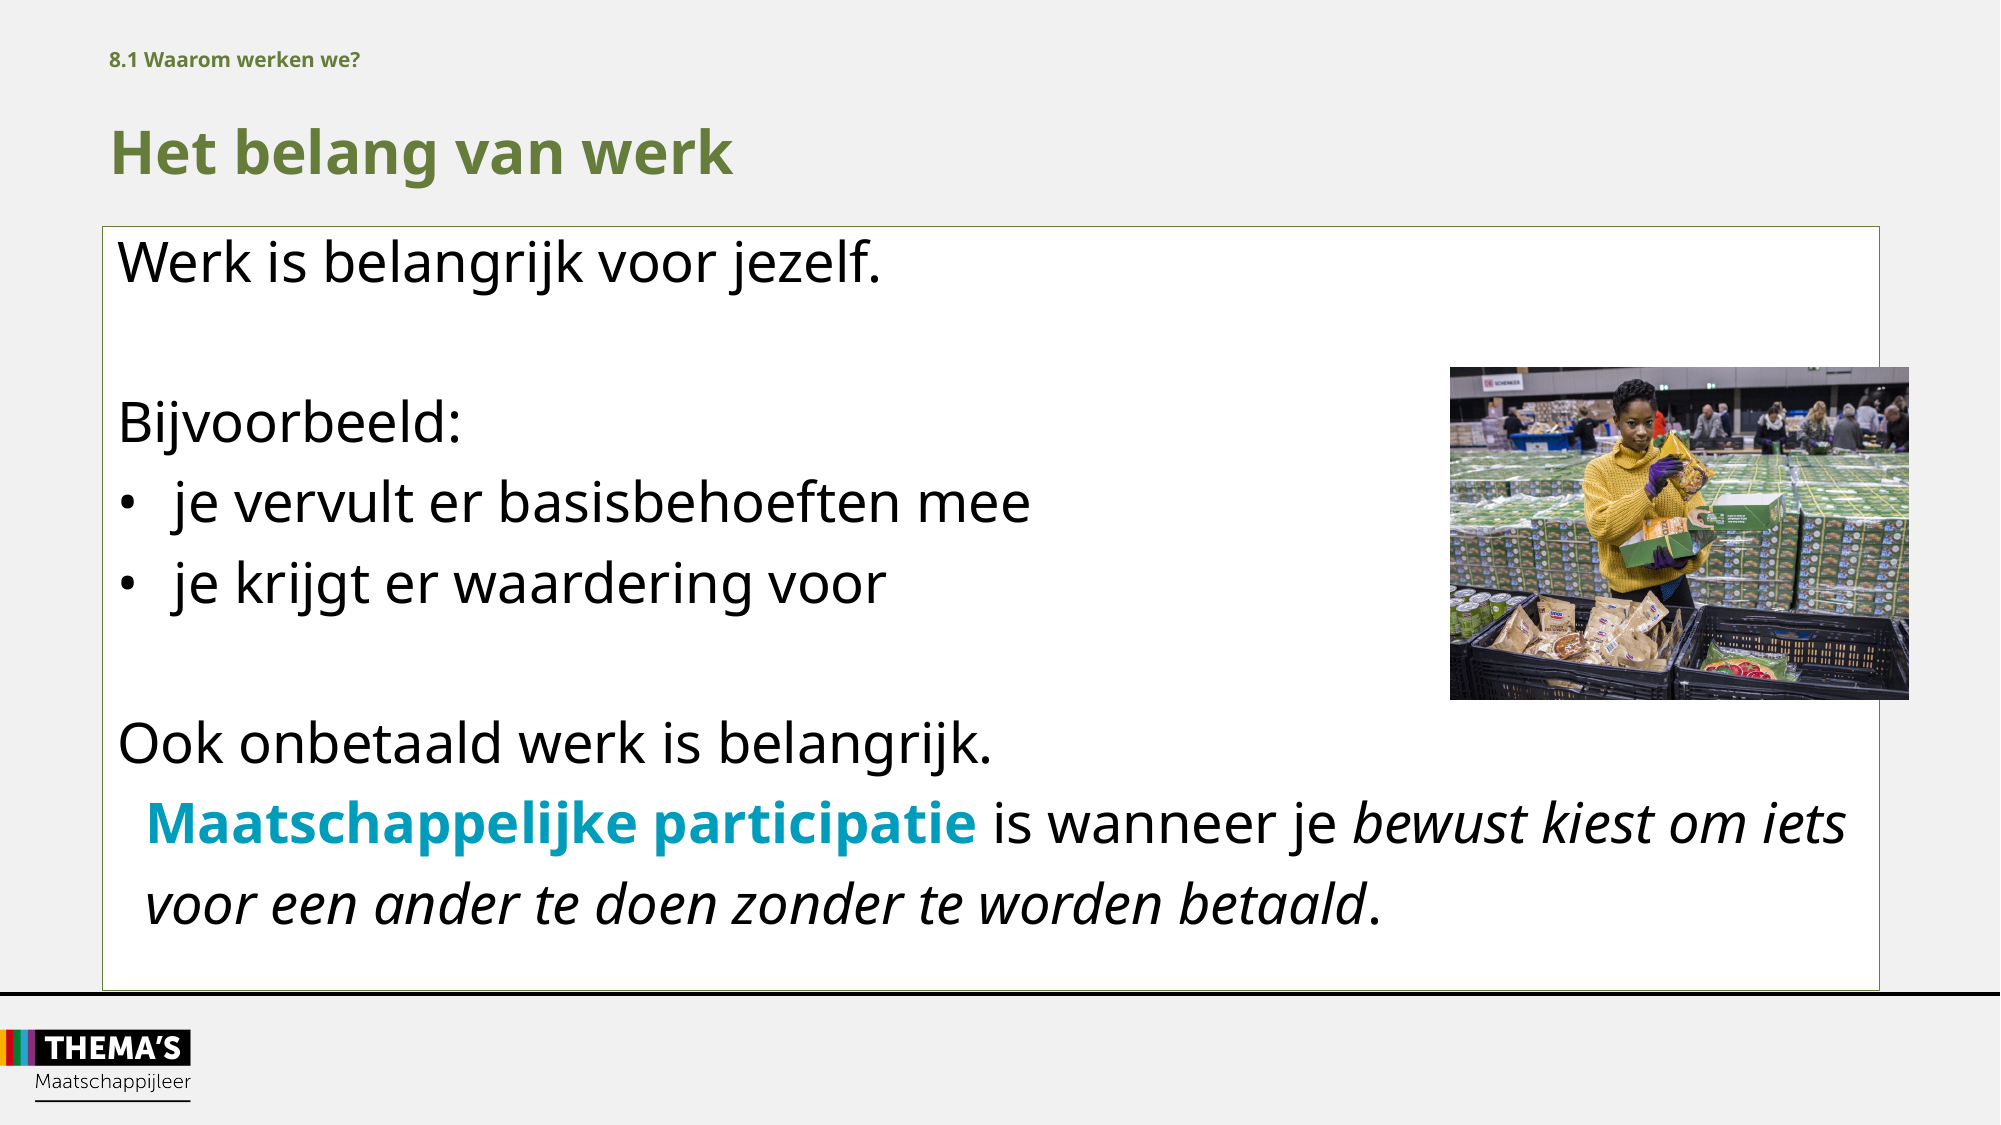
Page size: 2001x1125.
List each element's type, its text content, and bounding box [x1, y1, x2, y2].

picture [1450, 367, 1909, 700]
picture [0, 993, 203, 1125]
list Werk is belangrijk voor jezelf. Bijvoorbeeld: • je vervult er basisbehoeften mee • je krijgt er waardering voor Ook onbetaald werk is belangrijk. Maatschappelijke participatie is wanneer je bewust kiest om iets voor een ander te doen zonder te worden betaald. [102, 226, 1880, 991]
list Het belang van werk [94, 114, 1879, 205]
list 8.1 Waarom werken we? [94, 33, 941, 88]
